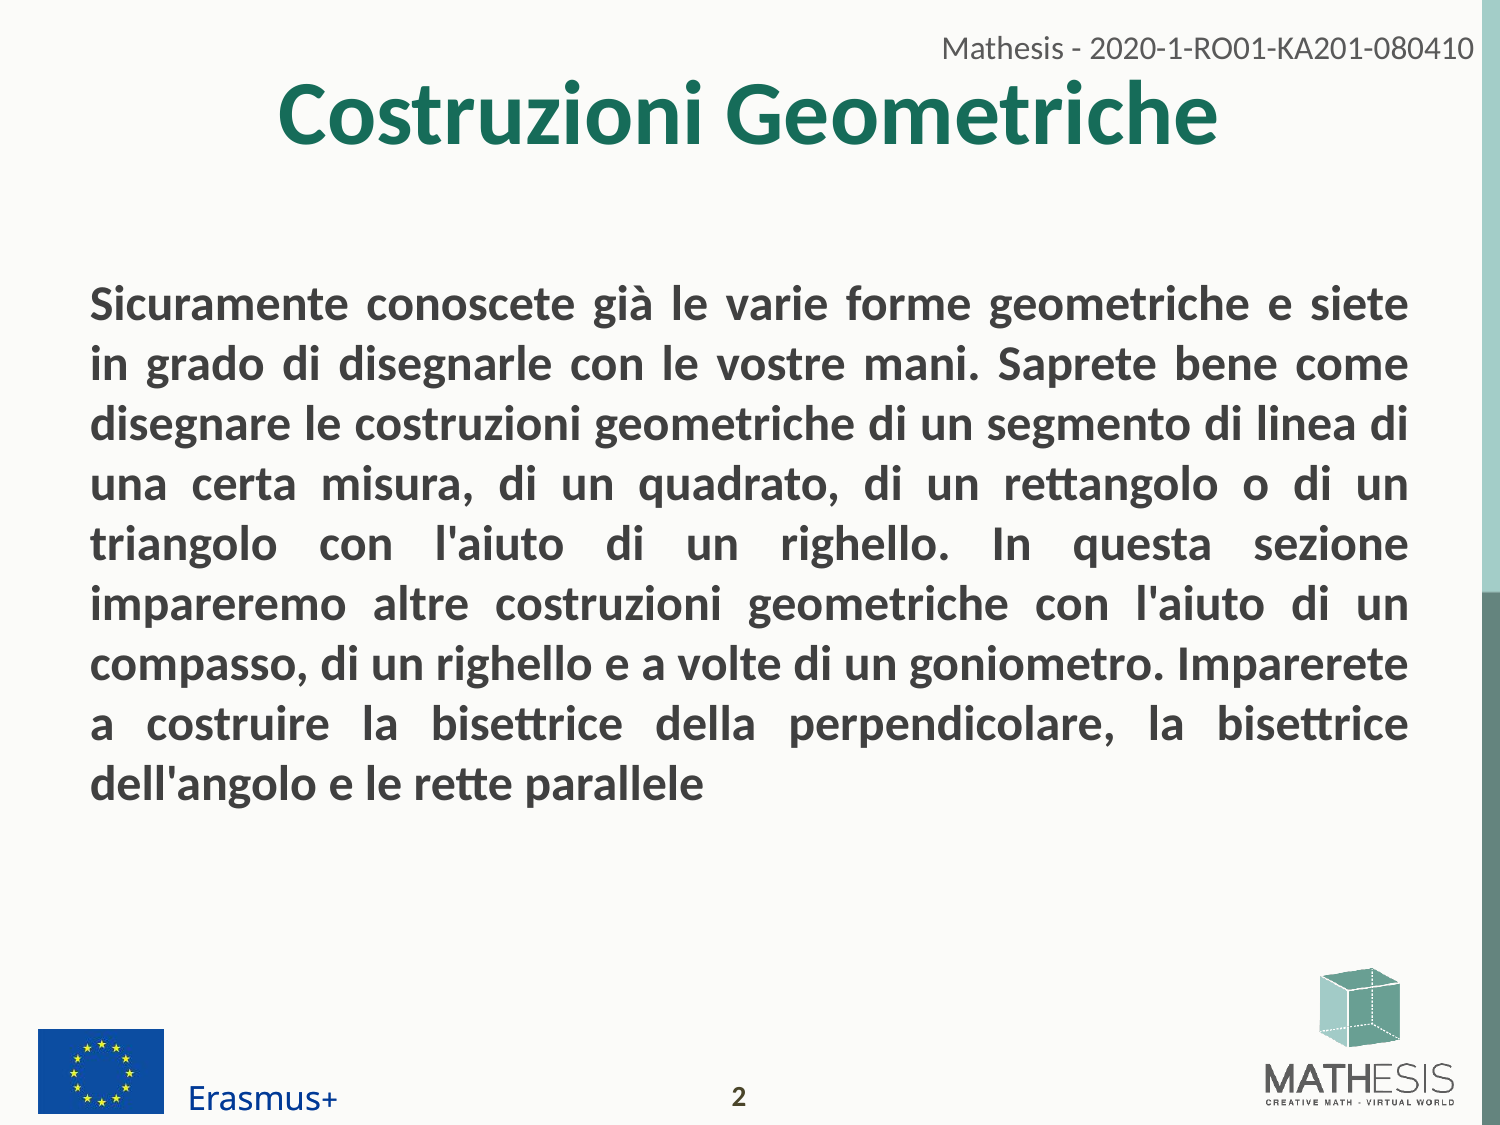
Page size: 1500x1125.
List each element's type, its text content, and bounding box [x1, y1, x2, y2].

title Costruzioni Geometriche [75, 45, 1425, 233]
list Sicuramente conoscete già le varie forme geometriche e siete in grado di disegnarle con le vostre mani. Saprete bene come disegnare le costruzioni geometriche di un segmento di linea di una certa misura, di un quadrato, di un rettangolo o di un triangolo con l'aiuto di un righello. In questa sezione impareremo altre costruzioni geometriche con l'aiuto di un compasso, di un righello e a volte di un goniometro. Imparerete a costruire la bisettrice della perpendicolare, la bisettrice dell'angolo e le rette parallele [75, 262, 1425, 1005]
picture [38, 1029, 164, 1114]
